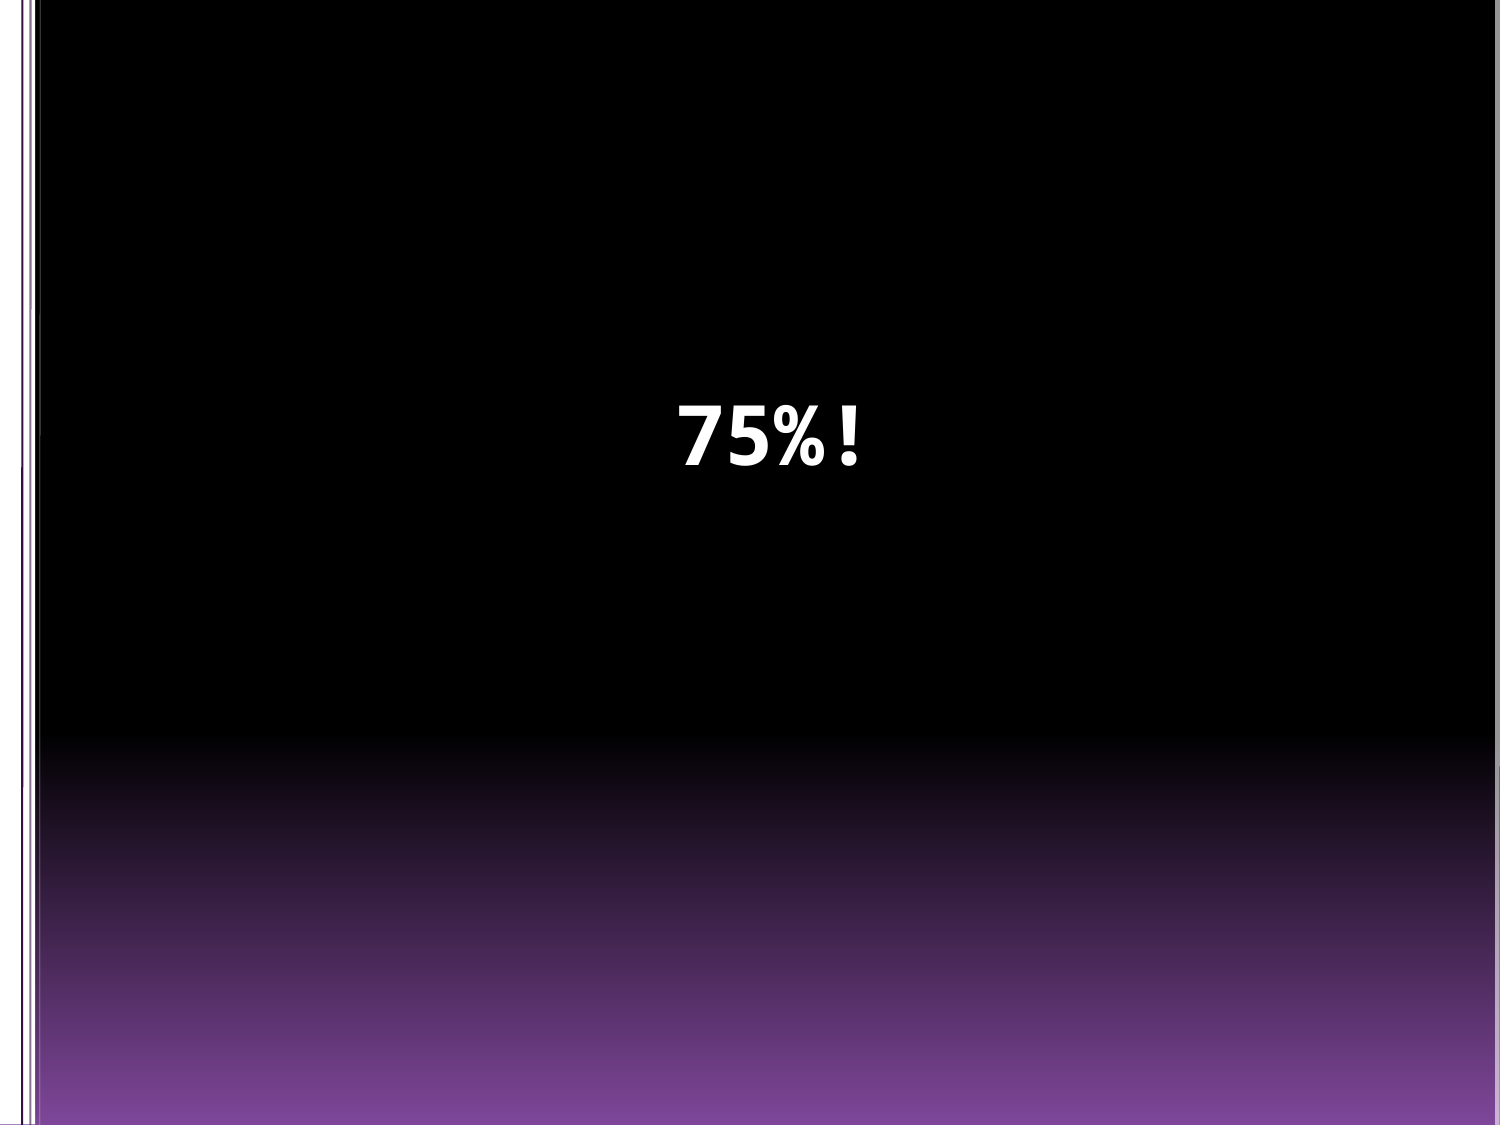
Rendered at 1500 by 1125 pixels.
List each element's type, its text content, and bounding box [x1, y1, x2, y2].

title 75%! [137, 375, 1413, 525]
